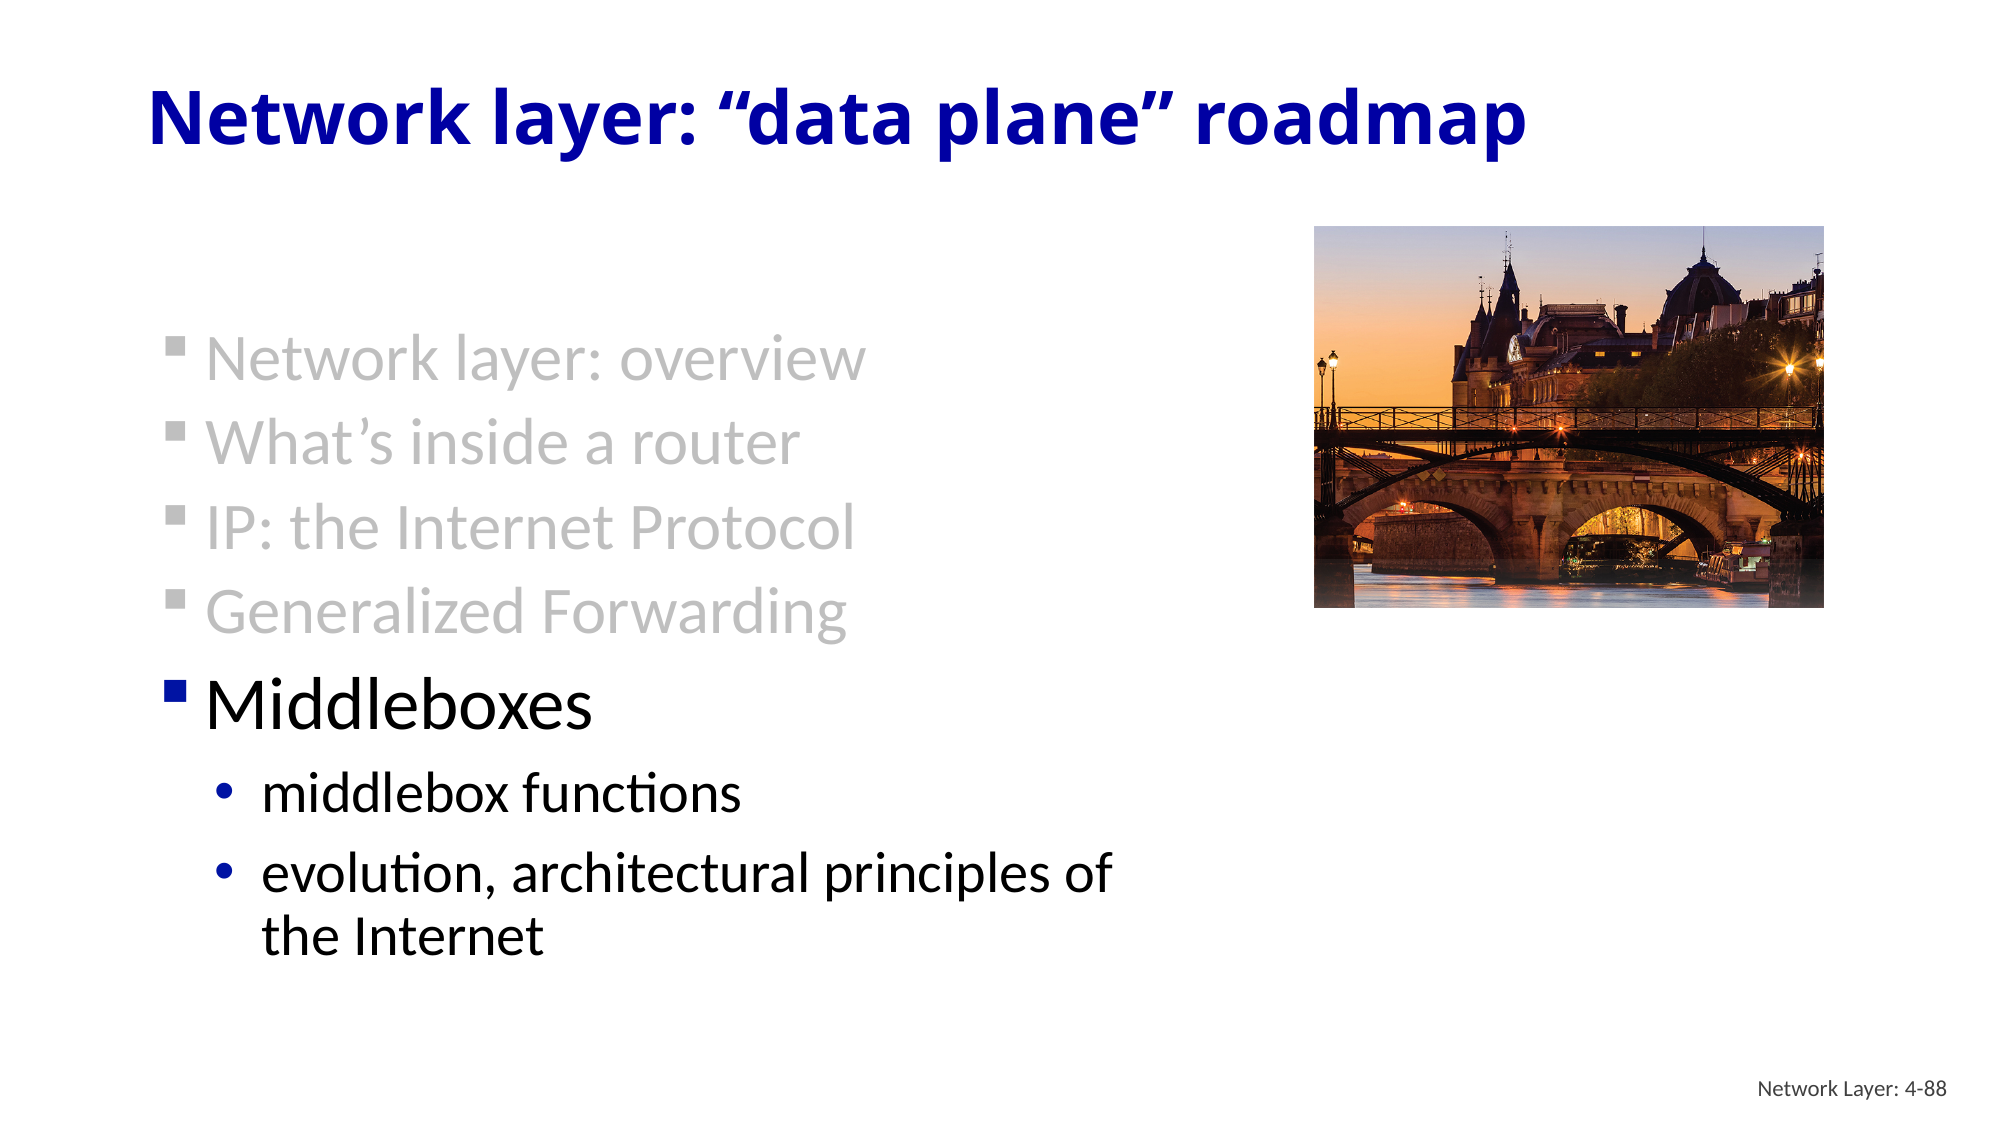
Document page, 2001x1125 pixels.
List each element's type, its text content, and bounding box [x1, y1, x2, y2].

picture [1314, 226, 1824, 608]
title Network layer: “data plane” roadmap [131, 47, 1856, 195]
text_box Network layer: overview What’s inside a router IP: the Internet Protocol Generalized Forwarding Middleboxes middlebox functions evolution, architectural principles of the Internet [123, 315, 1210, 884]
slide_number Network Layer: 4-88 [1512, 1056, 1963, 1117]
